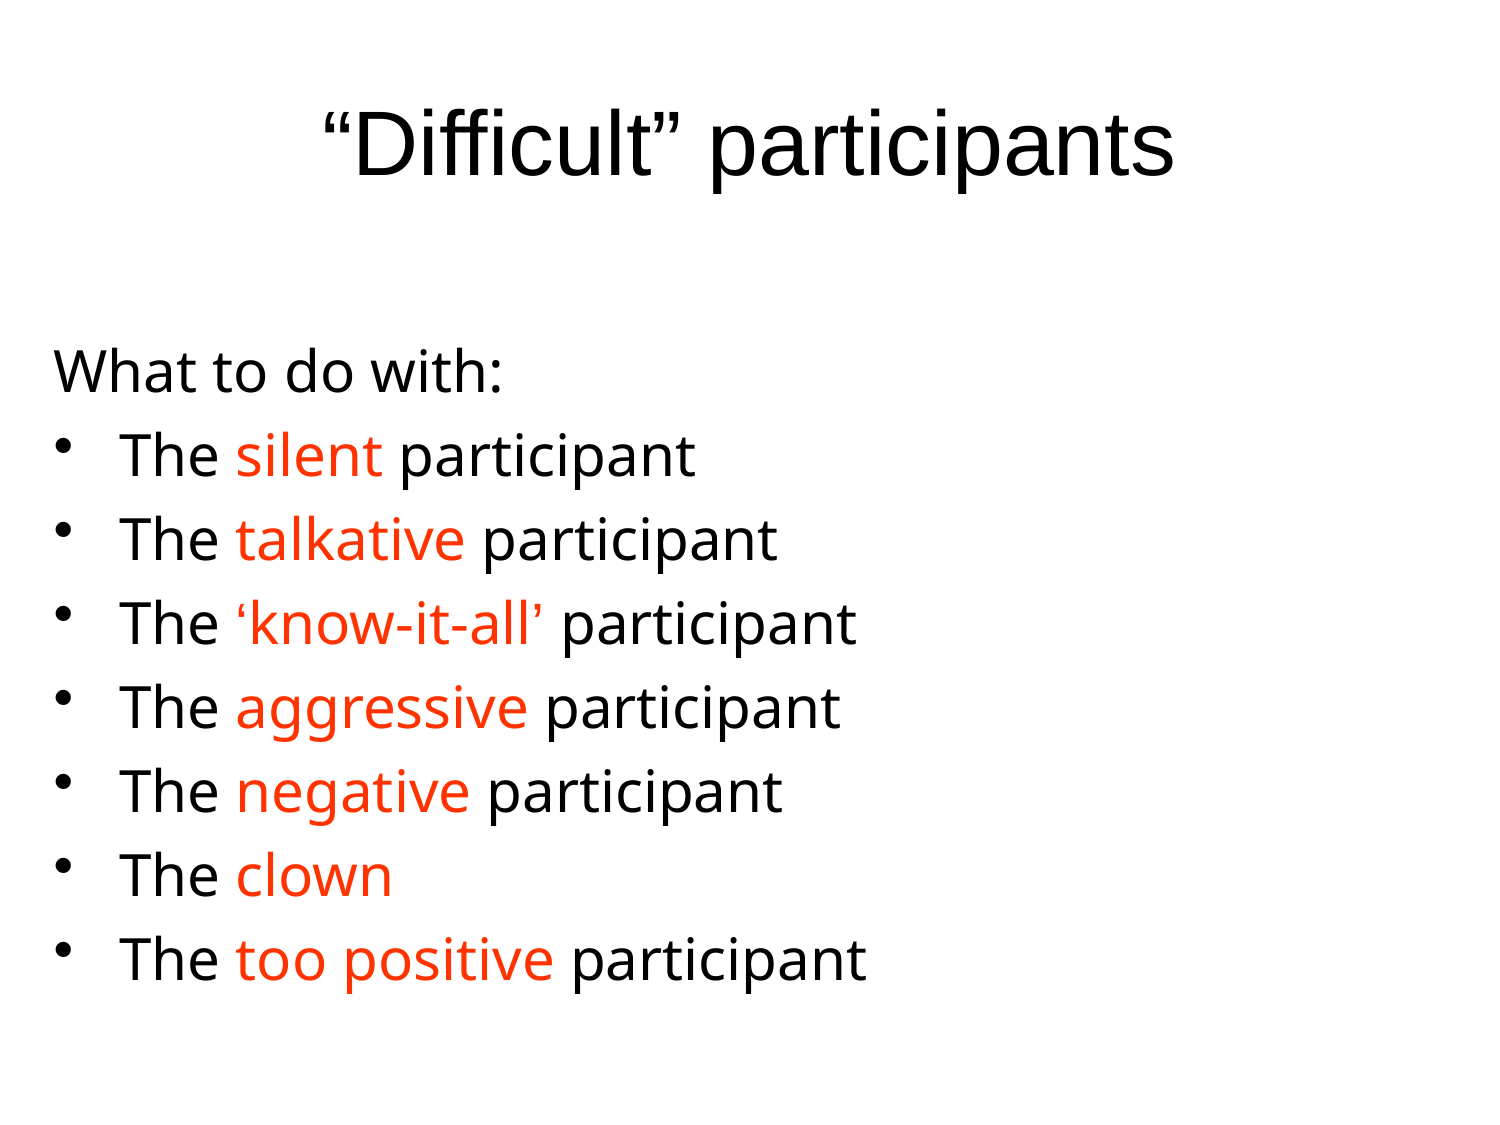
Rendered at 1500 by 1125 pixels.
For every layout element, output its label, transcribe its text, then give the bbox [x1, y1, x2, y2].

text_box What to do with: The silent participant The talkative participant The ‘know-it-all’ participant The aggressive participant The negative participant The clown The too positive participant [38, 312, 882, 999]
title “Difficult” participants [75, 45, 1425, 233]
